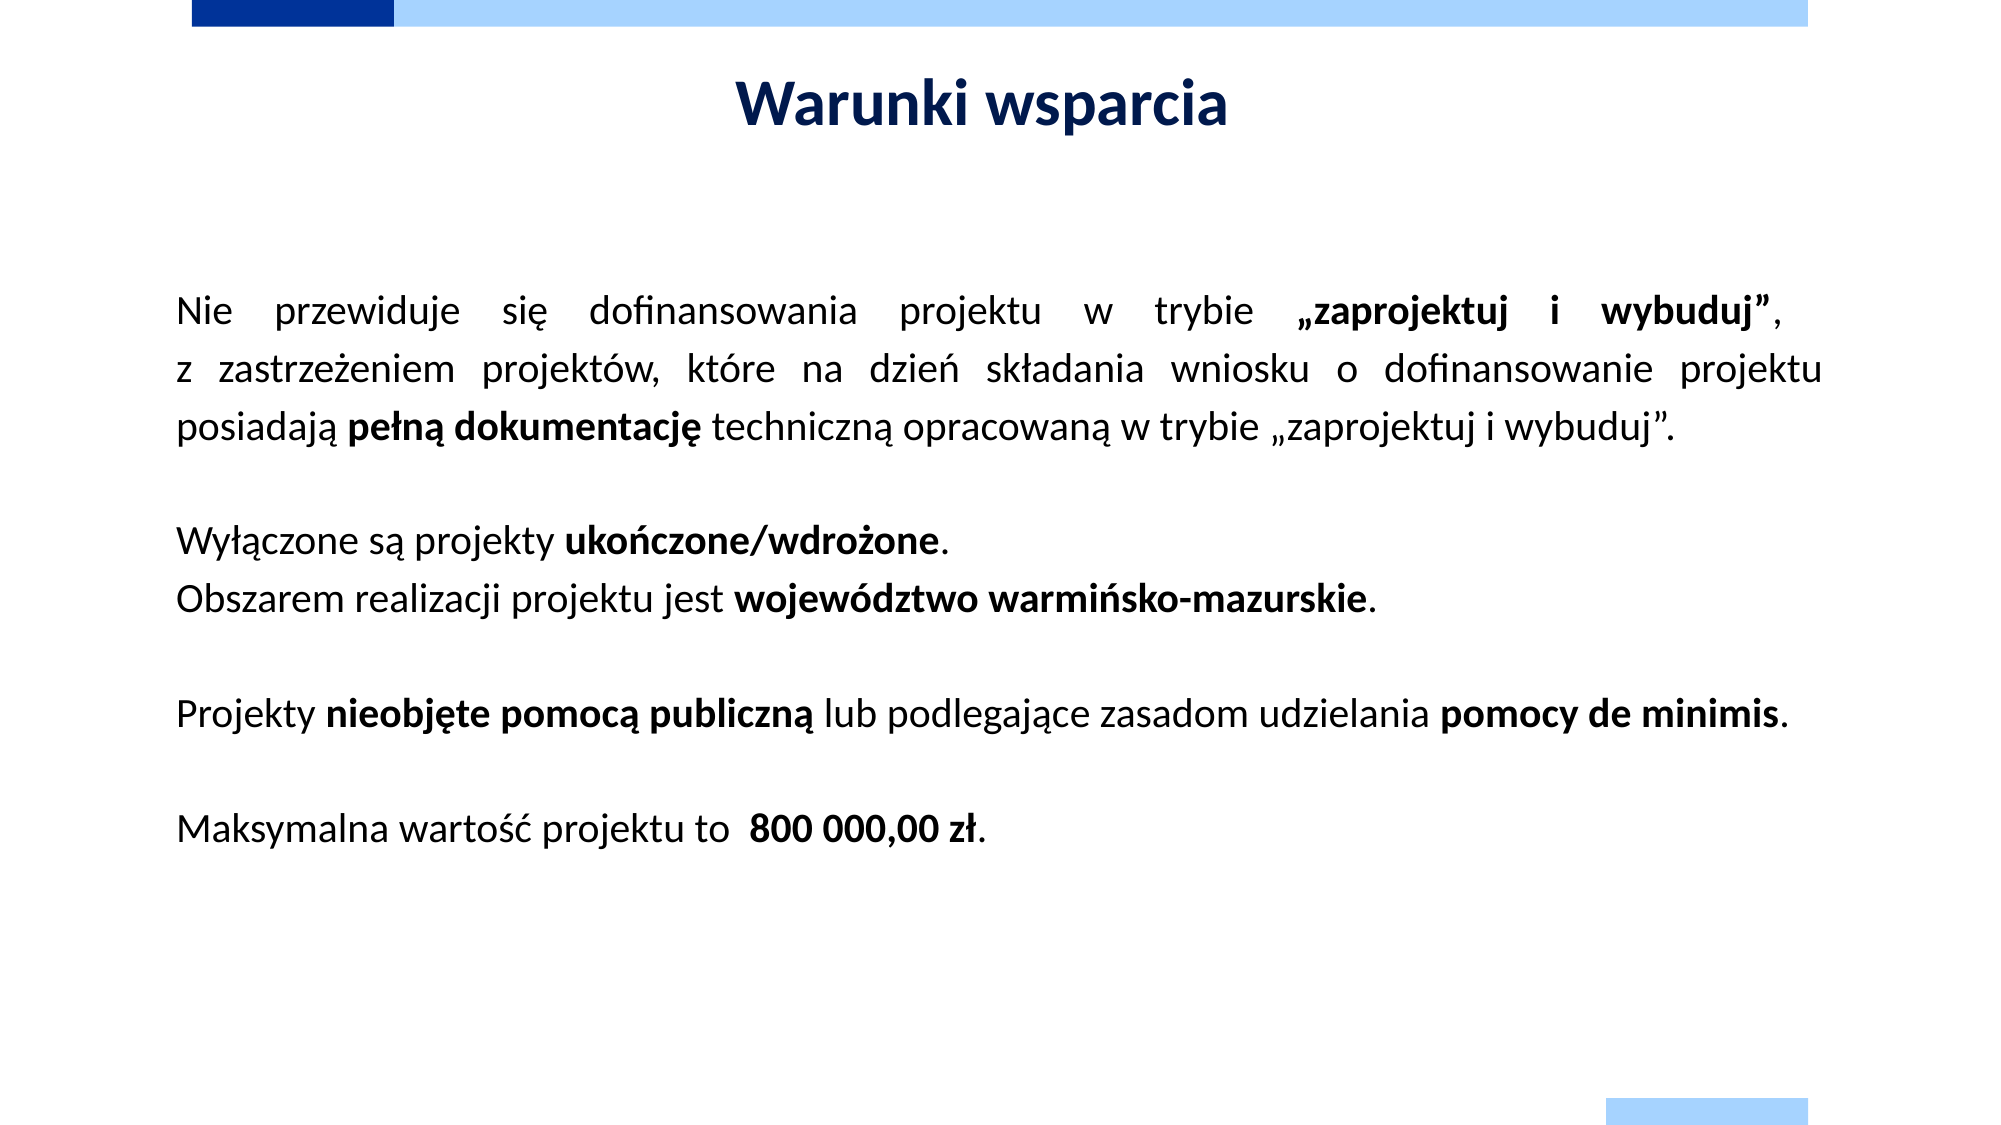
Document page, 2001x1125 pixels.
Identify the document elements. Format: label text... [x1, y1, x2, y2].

text_box Warunki wsparcia [203, 51, 1763, 146]
text_box Nie przewiduje się dofinansowania projektu w trybie „zaprojektuj i wybuduj”, z zastrzeżeniem projektów, które na dzień składania wniosku o dofinansowanie projektu posiadają pełną dokumentację techniczną opracowaną w trybie „zaprojektuj i wybuduj”. Wyłączone są projekty ukończone/wdrożone. Obszarem realizacji projektu jest województwo warmińsko-mazurskie. Projekty nieobjęte pomocą publiczną lub podlegające zasadom udzielania pomocy de minimis. Maksymalna wartość projektu to 800 000,00 zł. [161, 268, 1839, 966]
